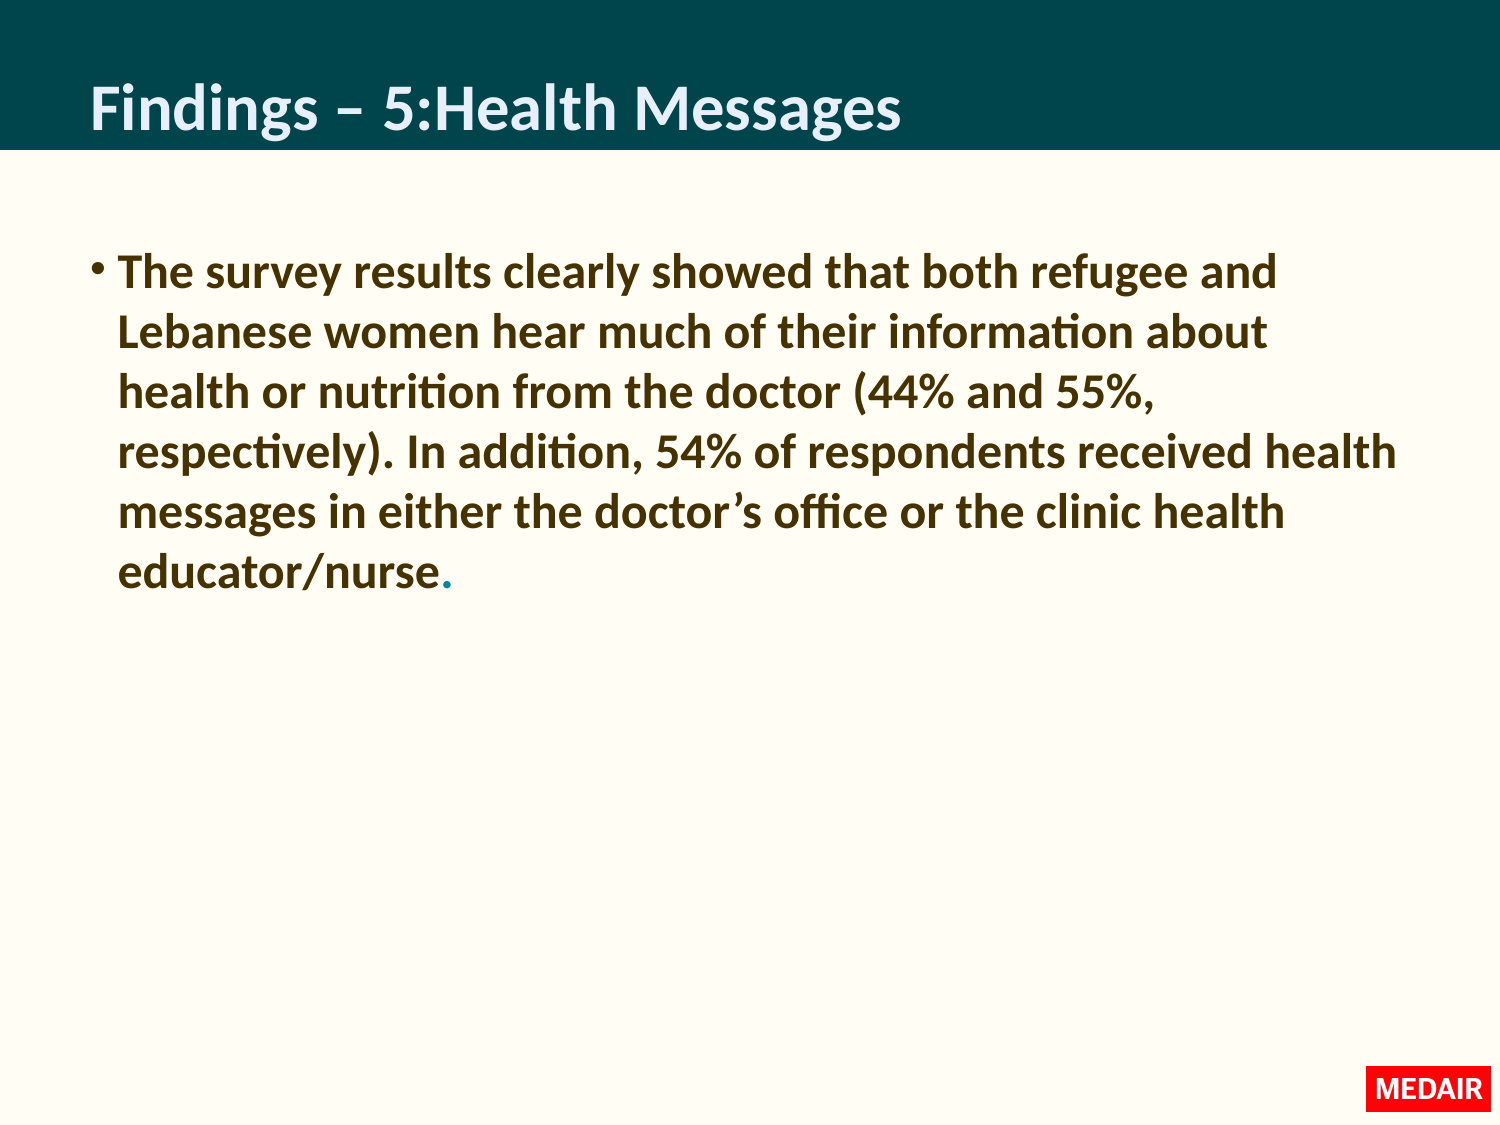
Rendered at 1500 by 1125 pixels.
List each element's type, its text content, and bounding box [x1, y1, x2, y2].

title Findings – 5:Health Messages [75, 46, 1425, 152]
picture [1366, 1066, 1491, 1112]
list The survey results clearly showed that both refugee and Lebanese women hear much of their information about health or nutrition from the doctor (44% and 55%, respectively). In addition, 54% of respondents received health messages in either the doctor’s office or the clinic health educator/nurse. [75, 230, 1425, 1026]
